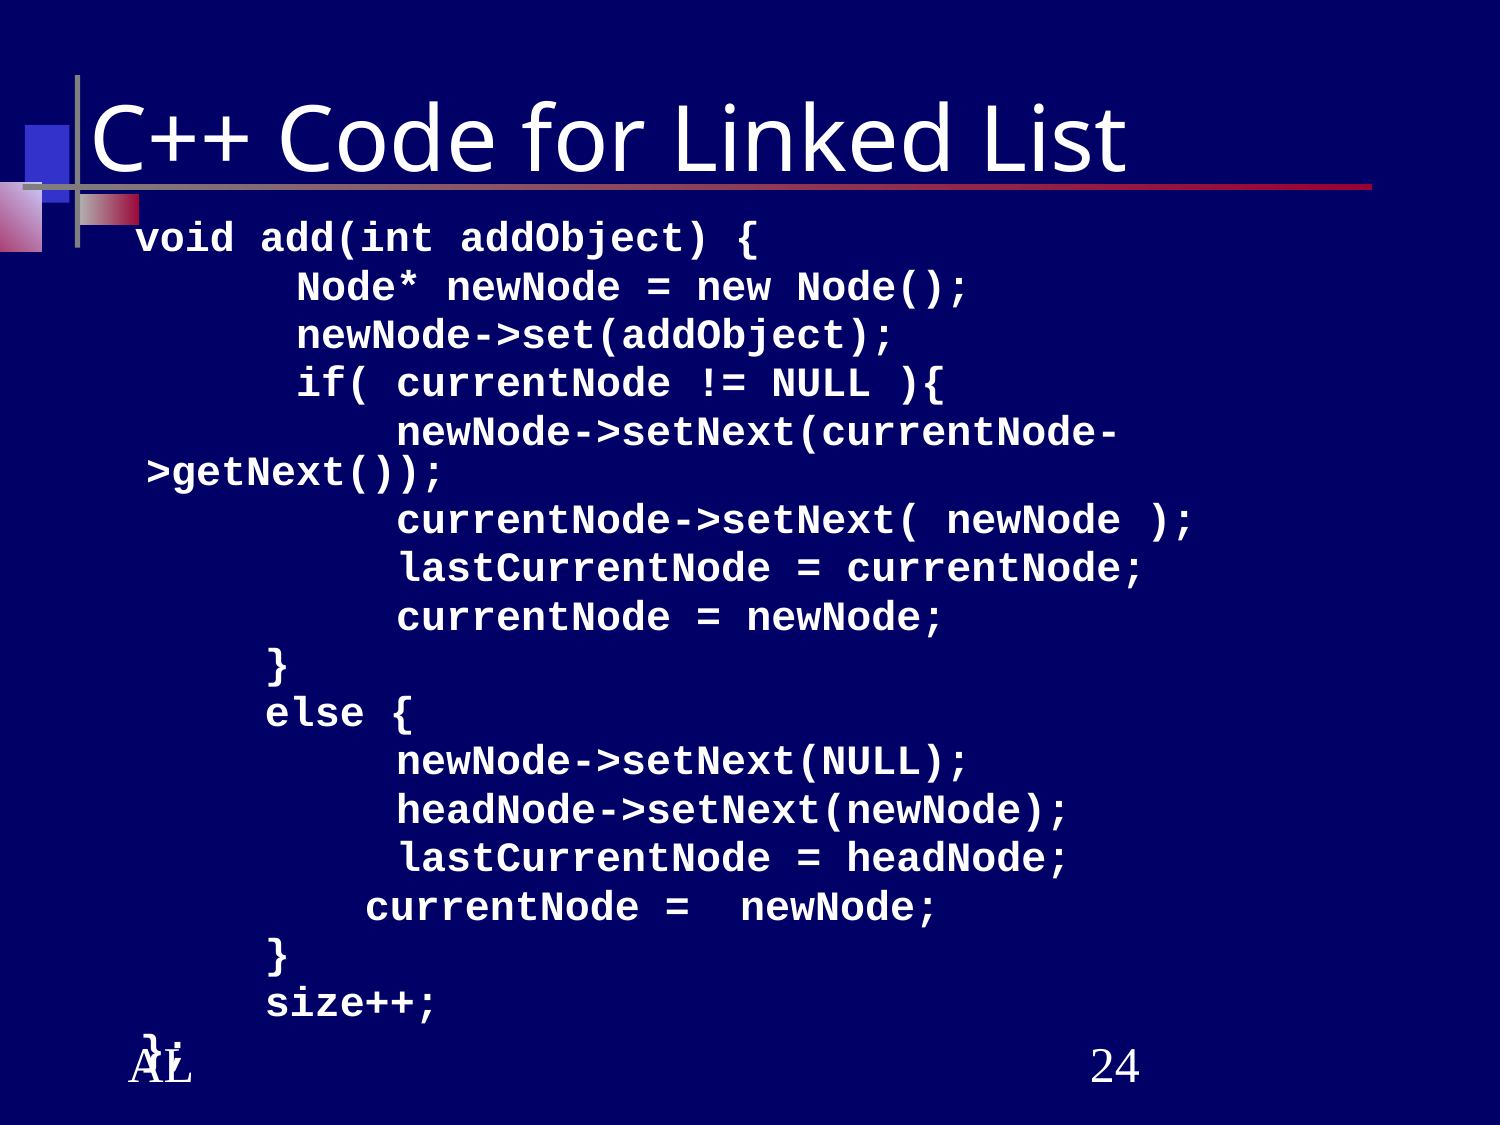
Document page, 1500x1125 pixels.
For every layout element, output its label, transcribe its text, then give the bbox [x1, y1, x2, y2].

list void add(int addObject) { Node* newNode = new Node(); newNode->set(addObject); if( currentNode != NULL ){ newNode->setNext(currentNode->getNext()); currentNode->setNext( newNode ); lastCurrentNode = currentNode; currentNode = newNode; } else { newNode->setNext(NULL); headNode->setNext(newNode); lastCurrentNode = headNode; currentNode = newNode; } size++; }; [74, 212, 1425, 1075]
slide_number AL [112, 1075, 425, 1100]
title C++ Code for Linked List [74, 59, 1425, 210]
slide_number ‹#› [1074, 1075, 1388, 1100]
